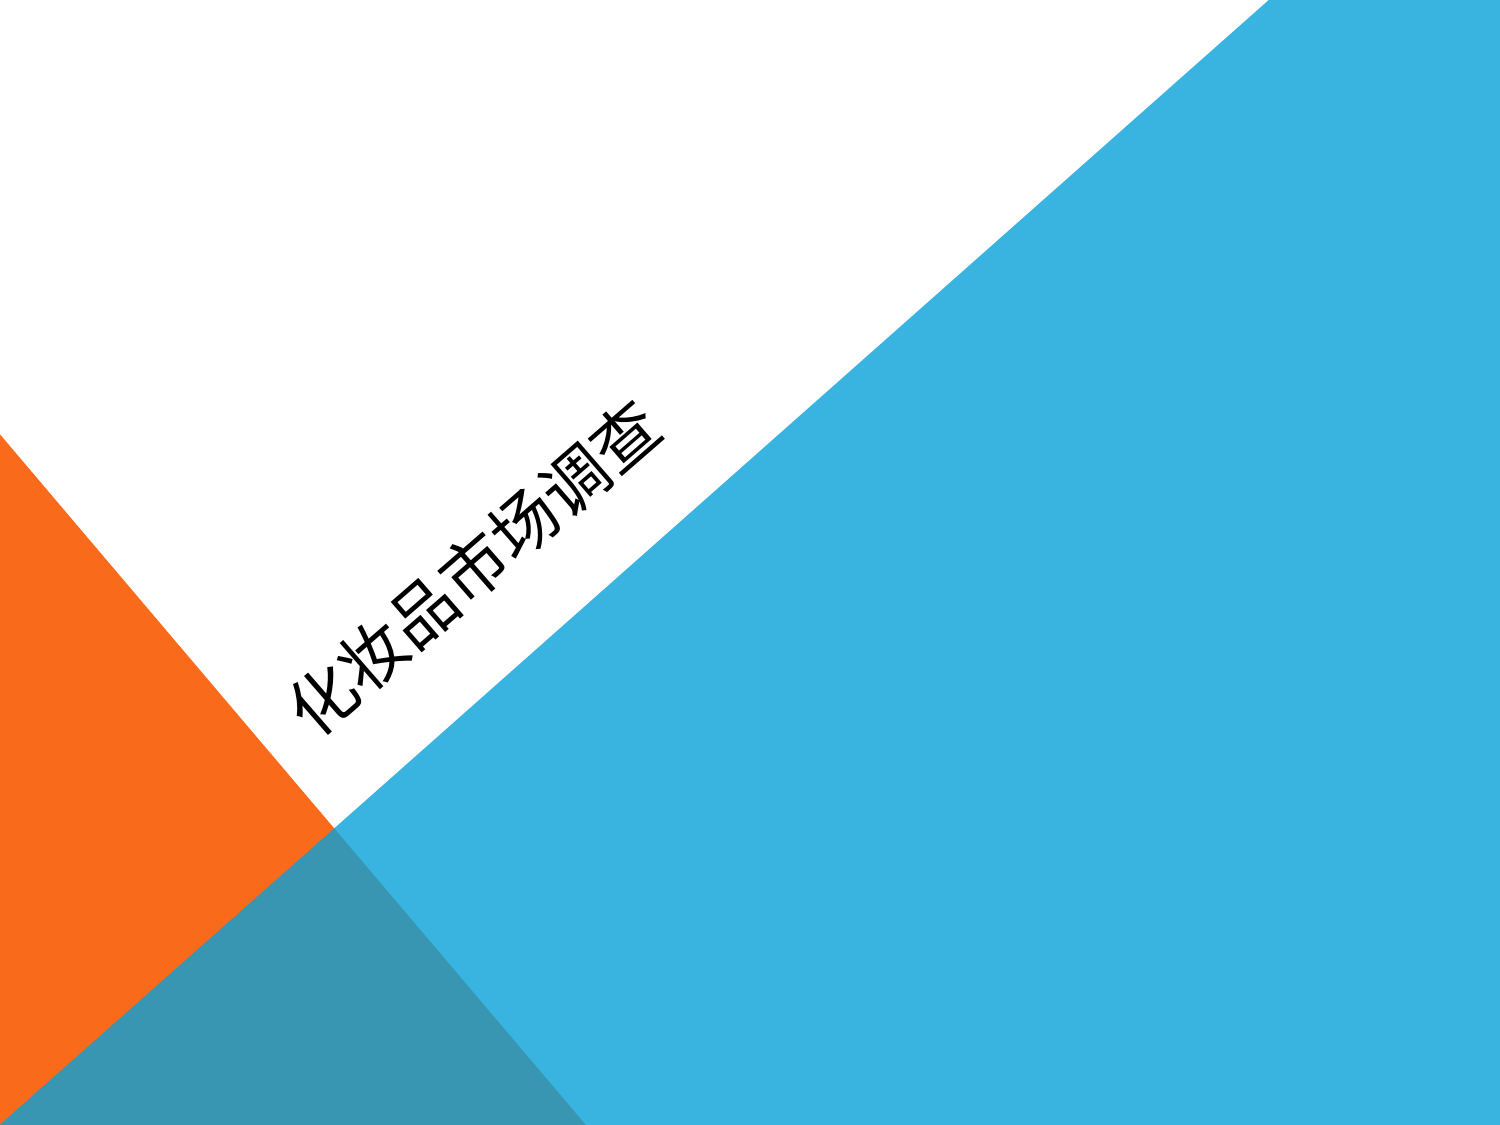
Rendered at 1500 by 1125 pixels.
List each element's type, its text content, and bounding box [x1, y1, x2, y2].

title 化妆品市场调查 [182, 4, 1012, 762]
